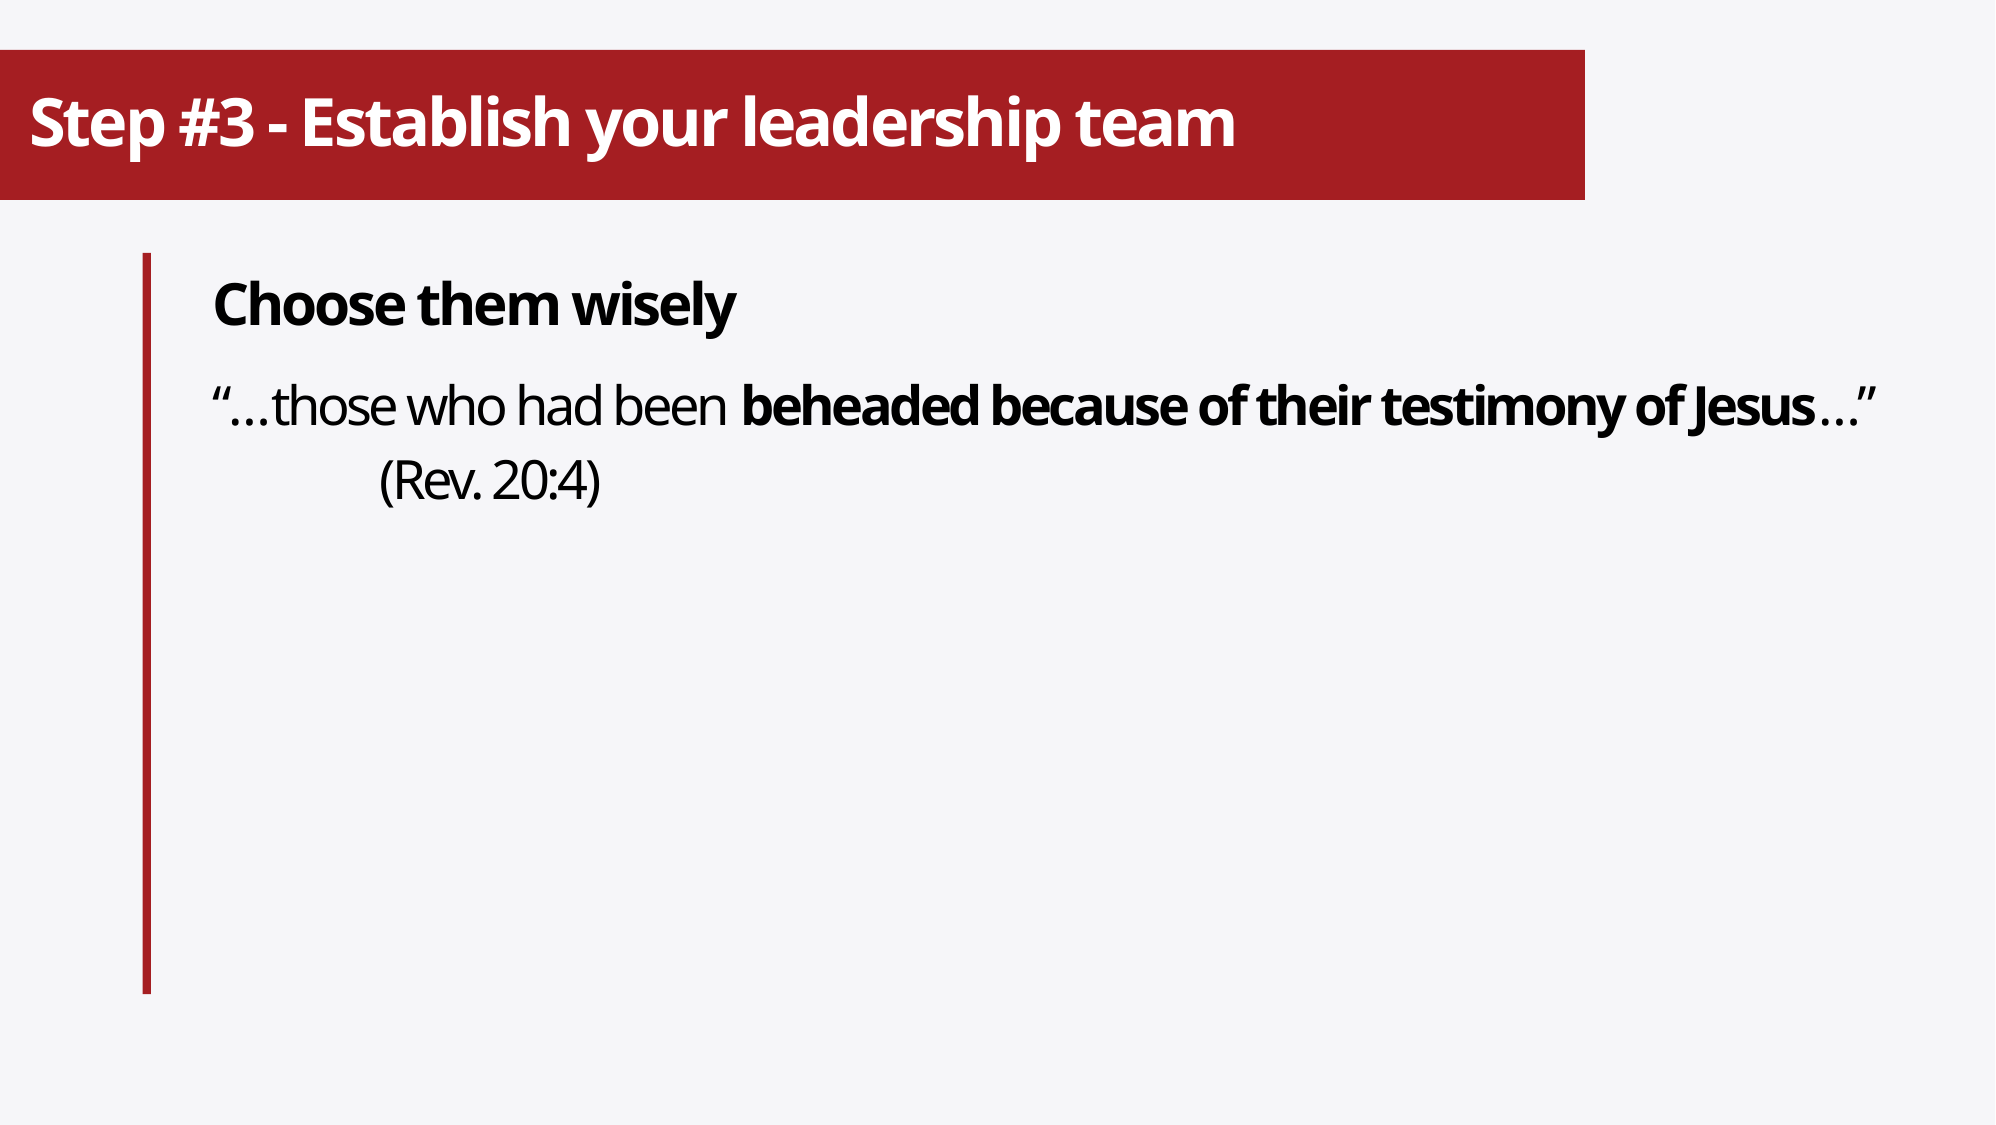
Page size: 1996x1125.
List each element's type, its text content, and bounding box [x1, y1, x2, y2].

title Step #3 - Establish your leadership team [14, 62, 1810, 188]
subtitle Choose them wisely “…those who had been beheaded because of their testimony of Jesus…” (Rev. 20:4) [197, 249, 1910, 1000]
